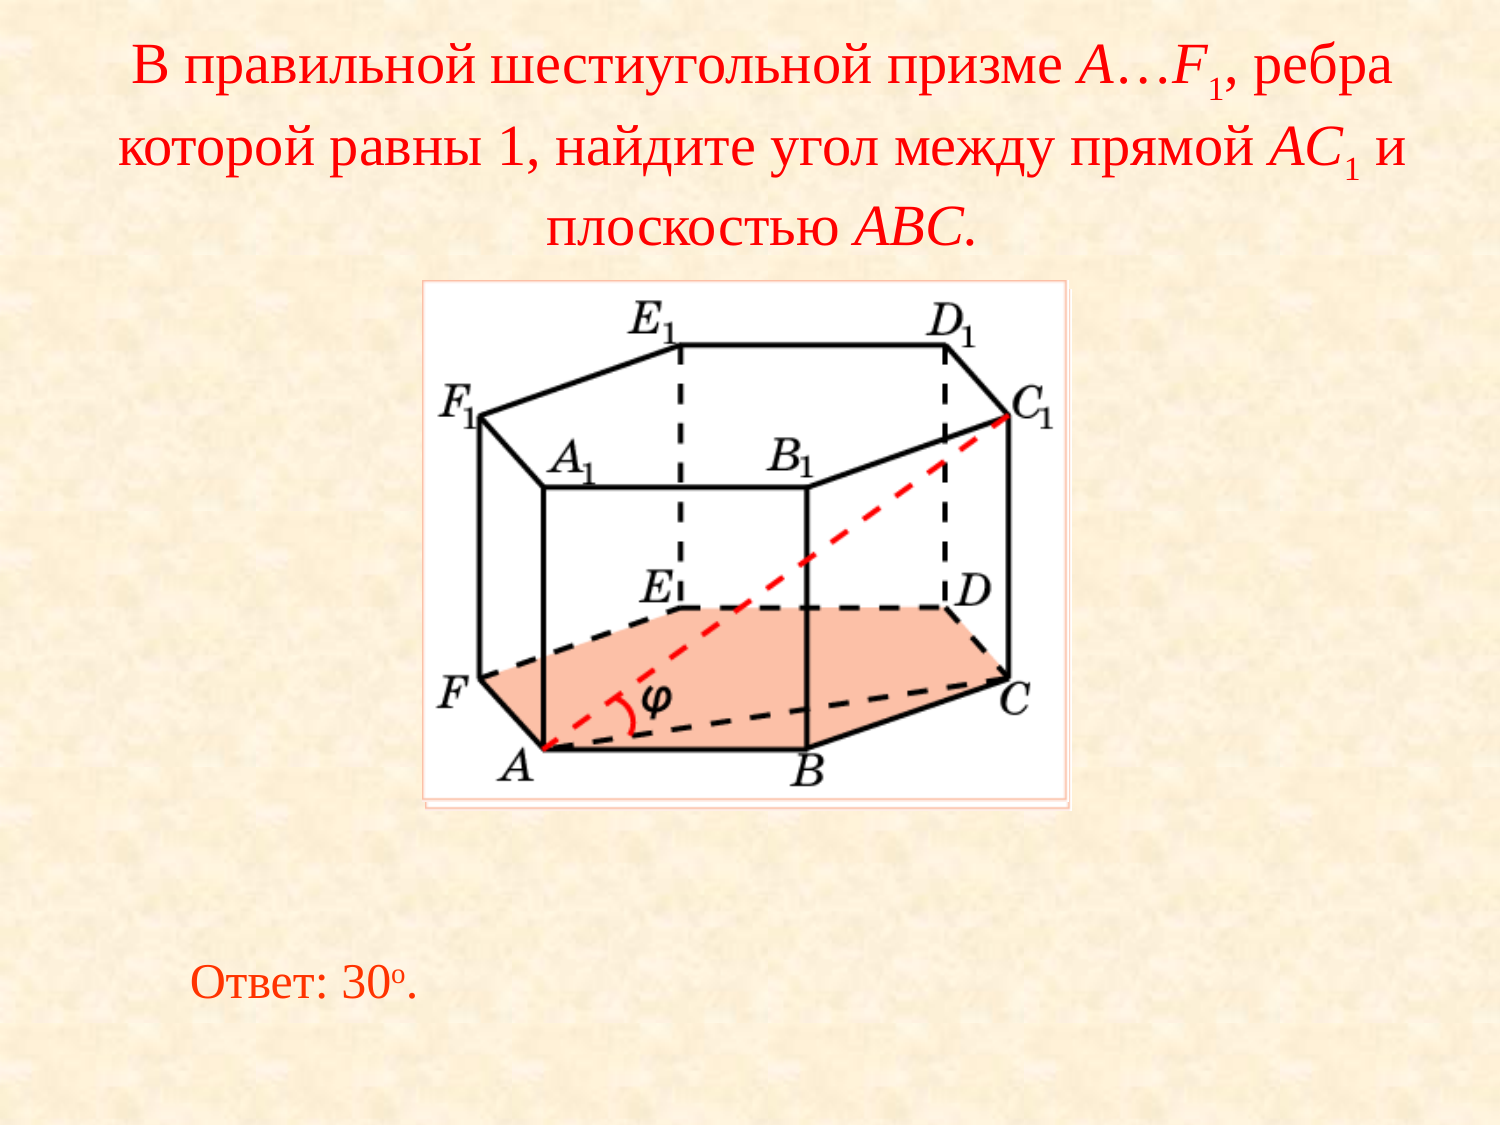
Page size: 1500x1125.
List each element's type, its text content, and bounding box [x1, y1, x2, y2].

text_box Ответ: 30о. [174, 941, 675, 1016]
text_box В правильной шестиугольной призме A…F1, ребра которой равны 1, найдите угол между прямой AC1 и плоскостью ABC. [49, 17, 1475, 265]
picture [0, 0, 1500, 1125]
